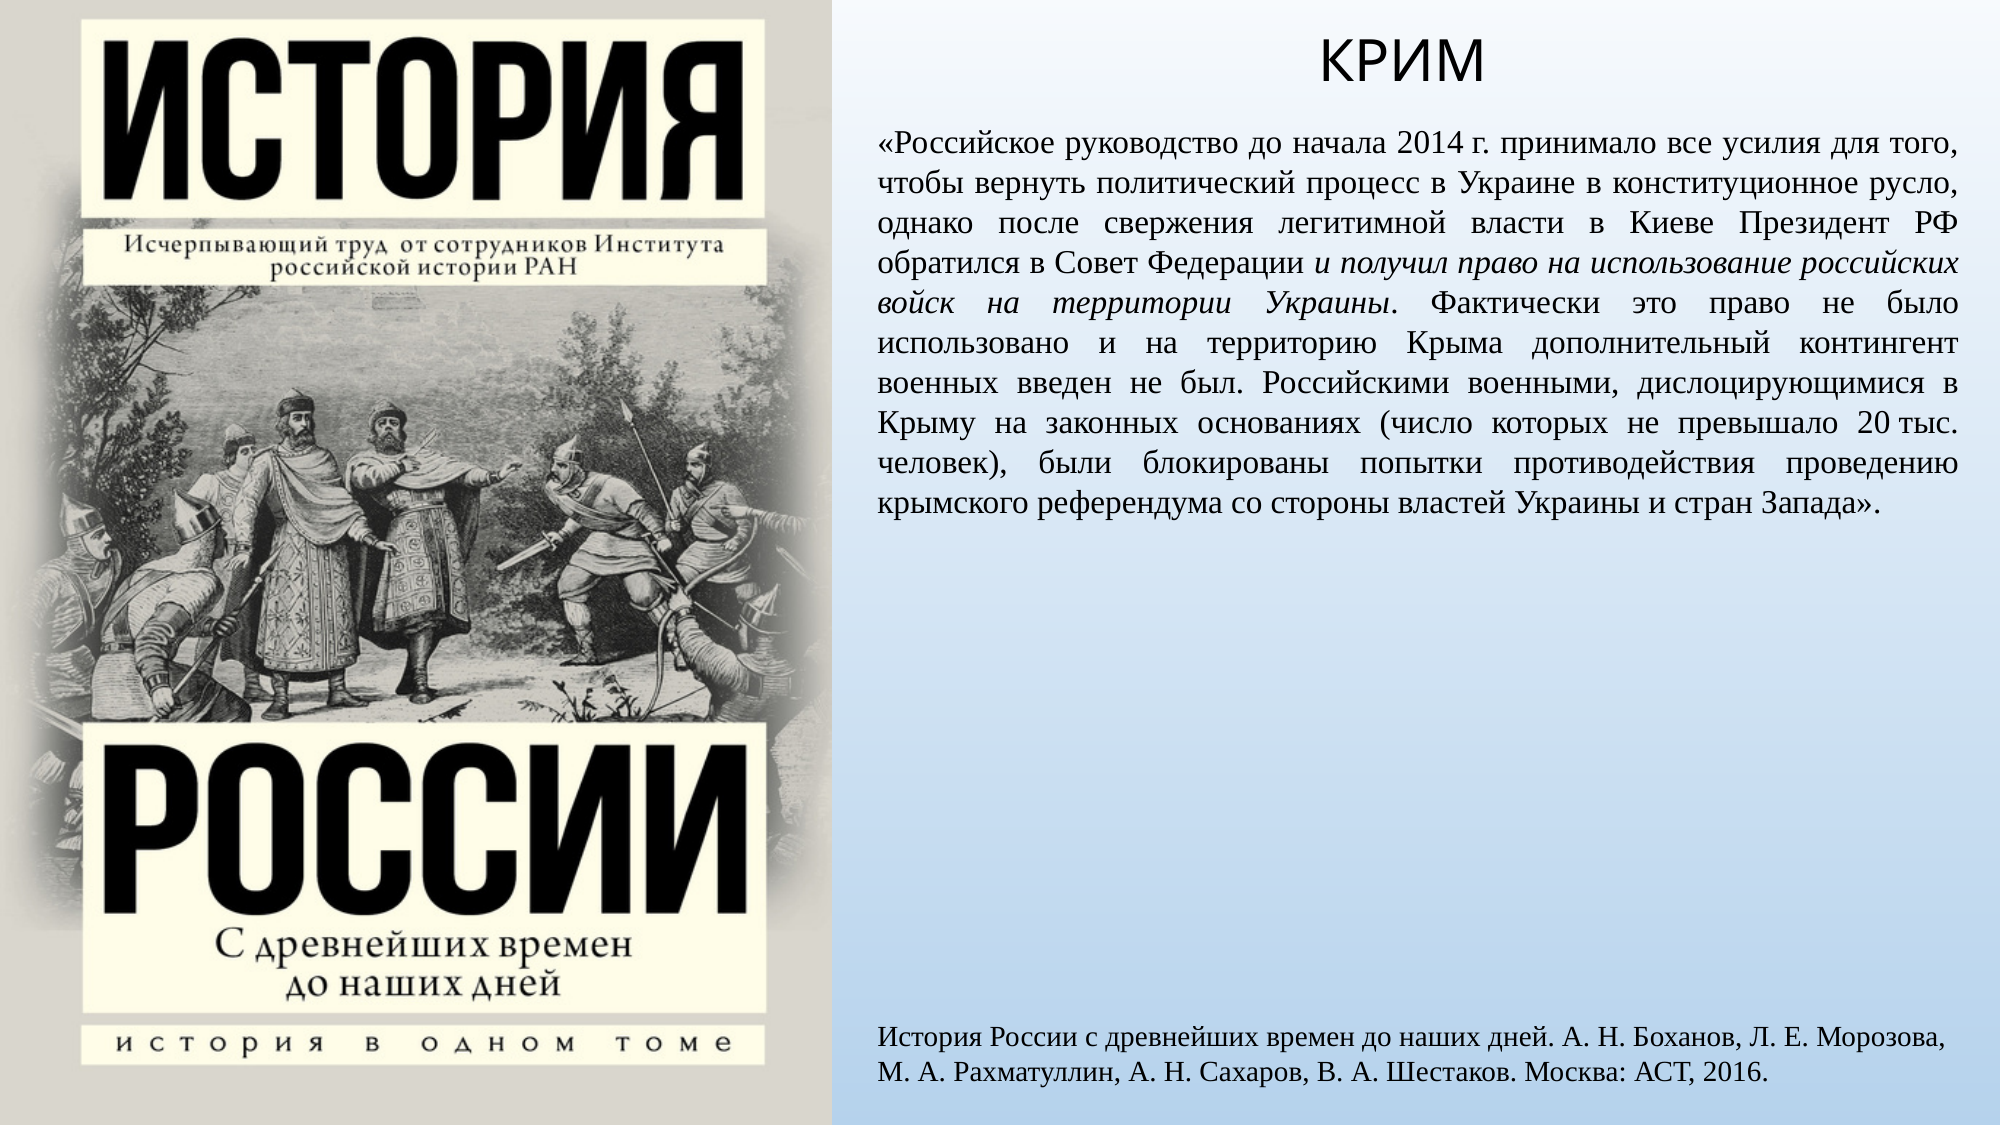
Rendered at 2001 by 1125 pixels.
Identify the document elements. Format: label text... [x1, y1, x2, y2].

title КРИМ [1303, 14, 1534, 111]
text_box История России с древнейших времен до наших дней. А. Н. Боханов, Л. Е. Морозова, М. А. Рахматуллин, А. Н. Сахаров, В. А. Шестаков. Москва: АСТ, 2016. [862, 1010, 1975, 1095]
picture [0, 0, 832, 1125]
text_box «Российское руководство до начала 2014 г. принимало все усилия для того, чтобы вернуть политический процесс в Украине в конституционное русло, однако после свержения легитимной власти в Киеве Президент РФ обратился в Совет Федерации и получил право на использование российских войск на территории Украины. Фактически это право не было использовано и на территорию Крыма дополнительный контингент военных введен не был. Российскими военными, дислоцирующимися в Крыму на законных основаниях (число которых не превышало 20 тыс. человек), были блокированы попытки противодействия проведению крымского референдума со стороны властей Украины и стран Запада». [862, 113, 1975, 528]
